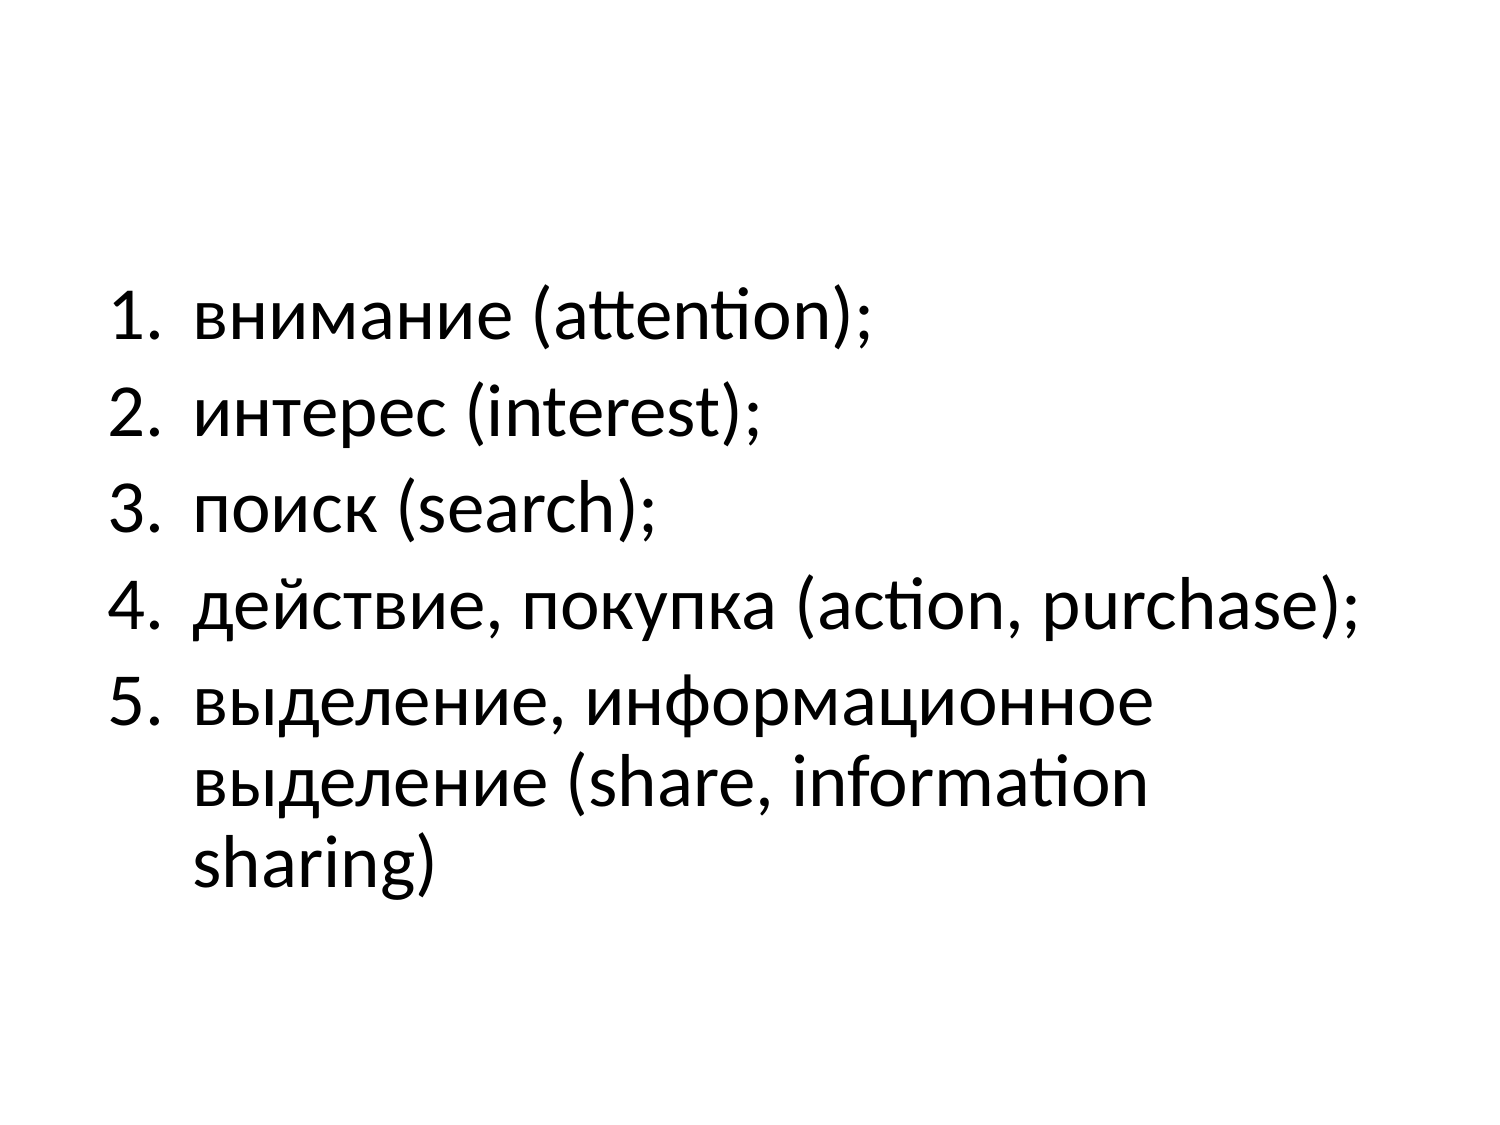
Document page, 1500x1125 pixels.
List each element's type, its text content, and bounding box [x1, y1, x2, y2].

list внимание (attention); интерес (interest); поиск (search); действие, покупка (action, purchase); выделение, информационное выделение (share, information sharing) [75, 267, 1425, 1079]
